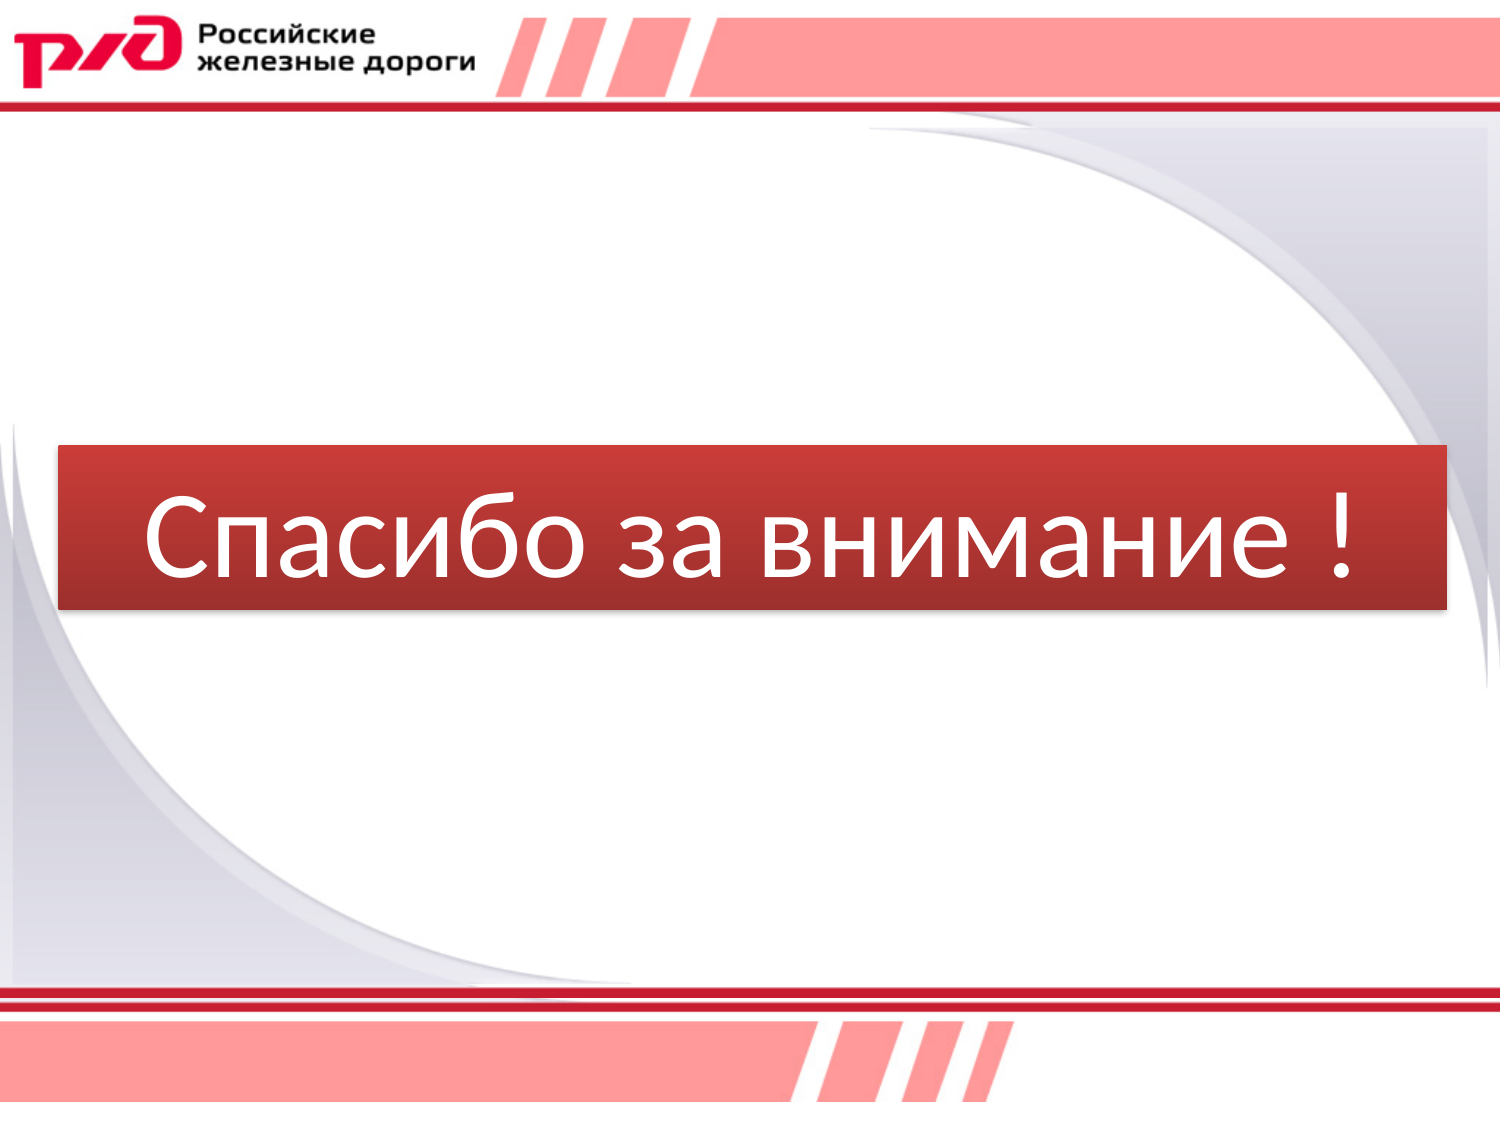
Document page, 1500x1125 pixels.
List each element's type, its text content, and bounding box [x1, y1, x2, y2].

picture [0, 0, 1500, 1125]
text_box Спасибо за внимание ! [58, 445, 1447, 610]
